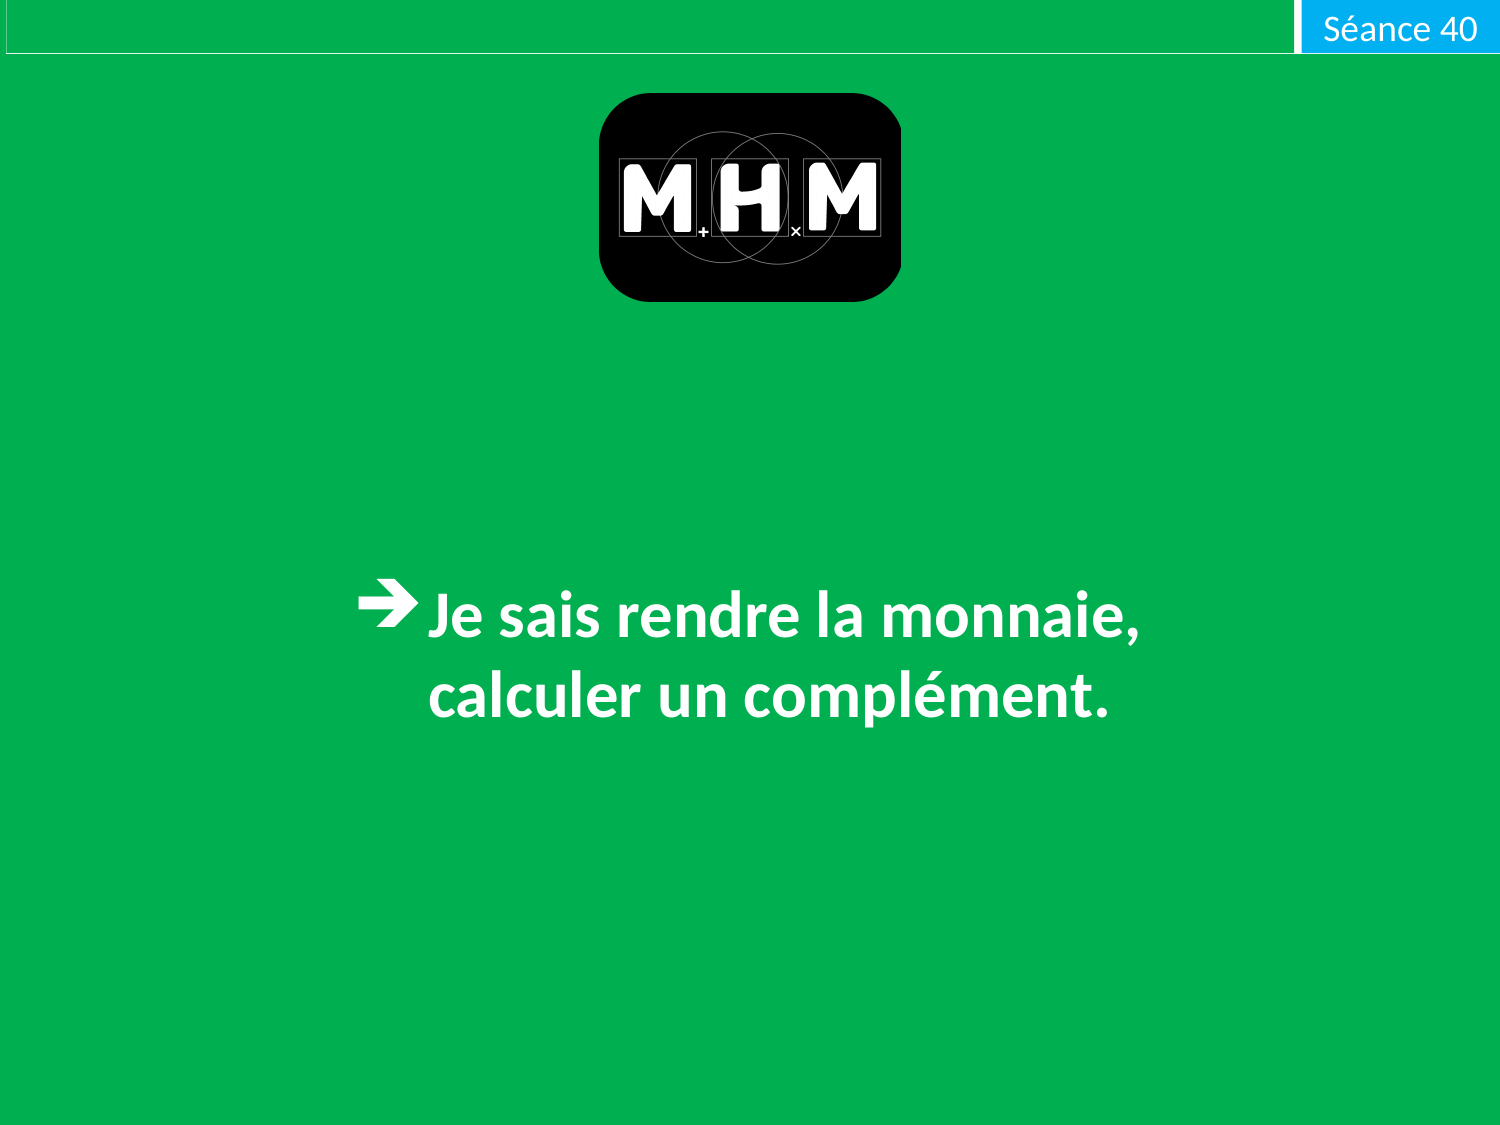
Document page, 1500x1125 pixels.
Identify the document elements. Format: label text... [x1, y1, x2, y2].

picture [599, 93, 901, 302]
text_box Je sais rendre la monnaie, calculer un complément. [338, 493, 1162, 739]
text_box [0, 53, 1500, 1125]
